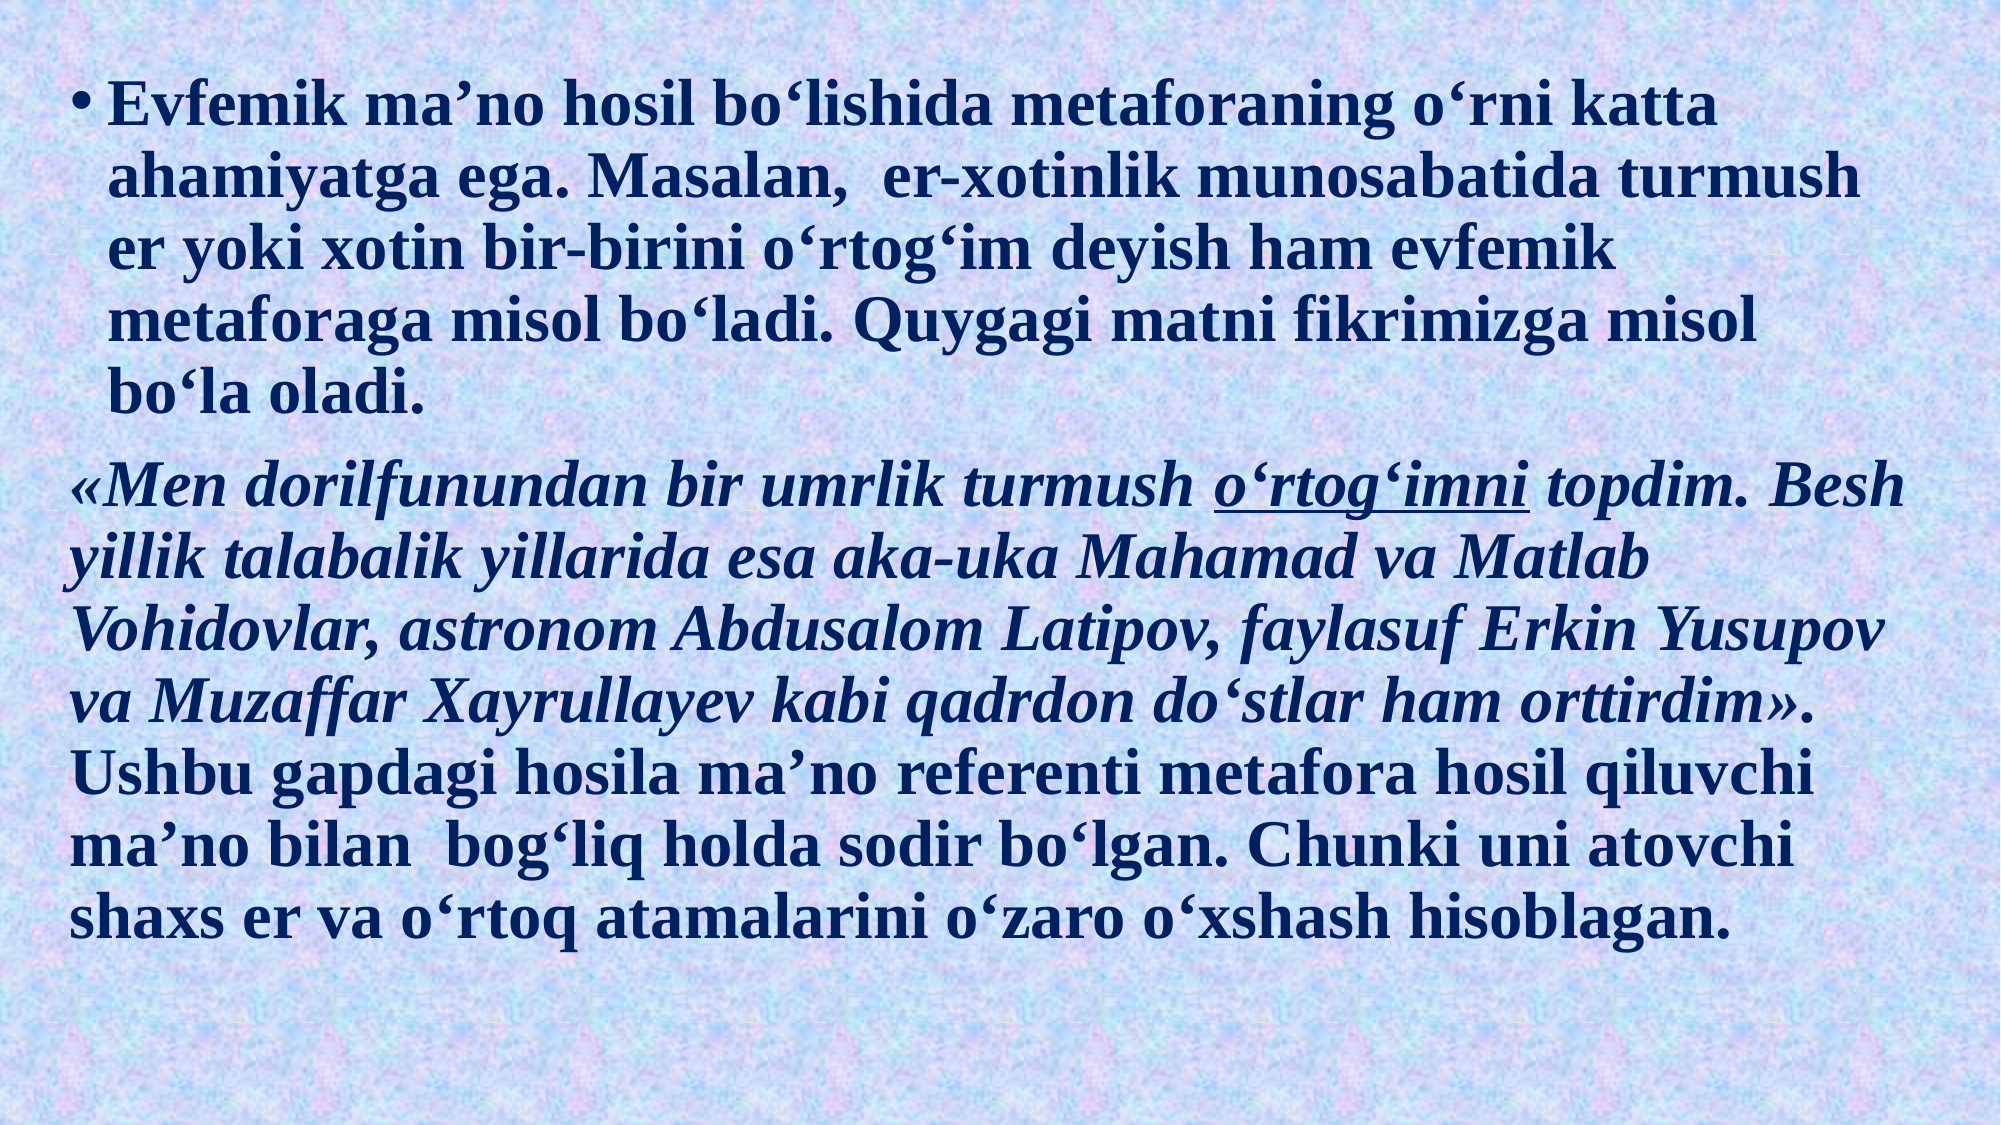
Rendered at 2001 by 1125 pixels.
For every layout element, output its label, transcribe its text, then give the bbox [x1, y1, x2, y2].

picture [0, 0, 2001, 1125]
list Evfemik ma’no hosil bo‘lishida metaforaning o‘rni katta ahamiyatga ega. Masalan, er-xotinlik munosabatida turmush er yoki xotin bir-birini o‘rtog‘im deyish ham evfemik metaforaga misol bo‘ladi. Quygagi matni fikrimizga misol bo‘la oladi. «Men dorilfunundan bir umrlik turmush o‘rtog‘imni topdim. Besh yillik talabalik yillarida esa aka-uka Mahamad va Matlab Vohidovlar, astronom Abdusalom Latipov, faylasuf Erkin Yusupov va Muzaffar Xayrullayev kabi qadrdon do‘stlar ham orttirdim». Ushbu gapdagi hosila ma’no referenti metafora hosil qiluvchi ma’no bilan bog‘liq holda sodir bo‘lgan. Chunki uni atovchi shaxs er va o‘rtoq atamalarini o‘zaro o‘xshash hisoblagan. [54, 59, 1927, 1058]
